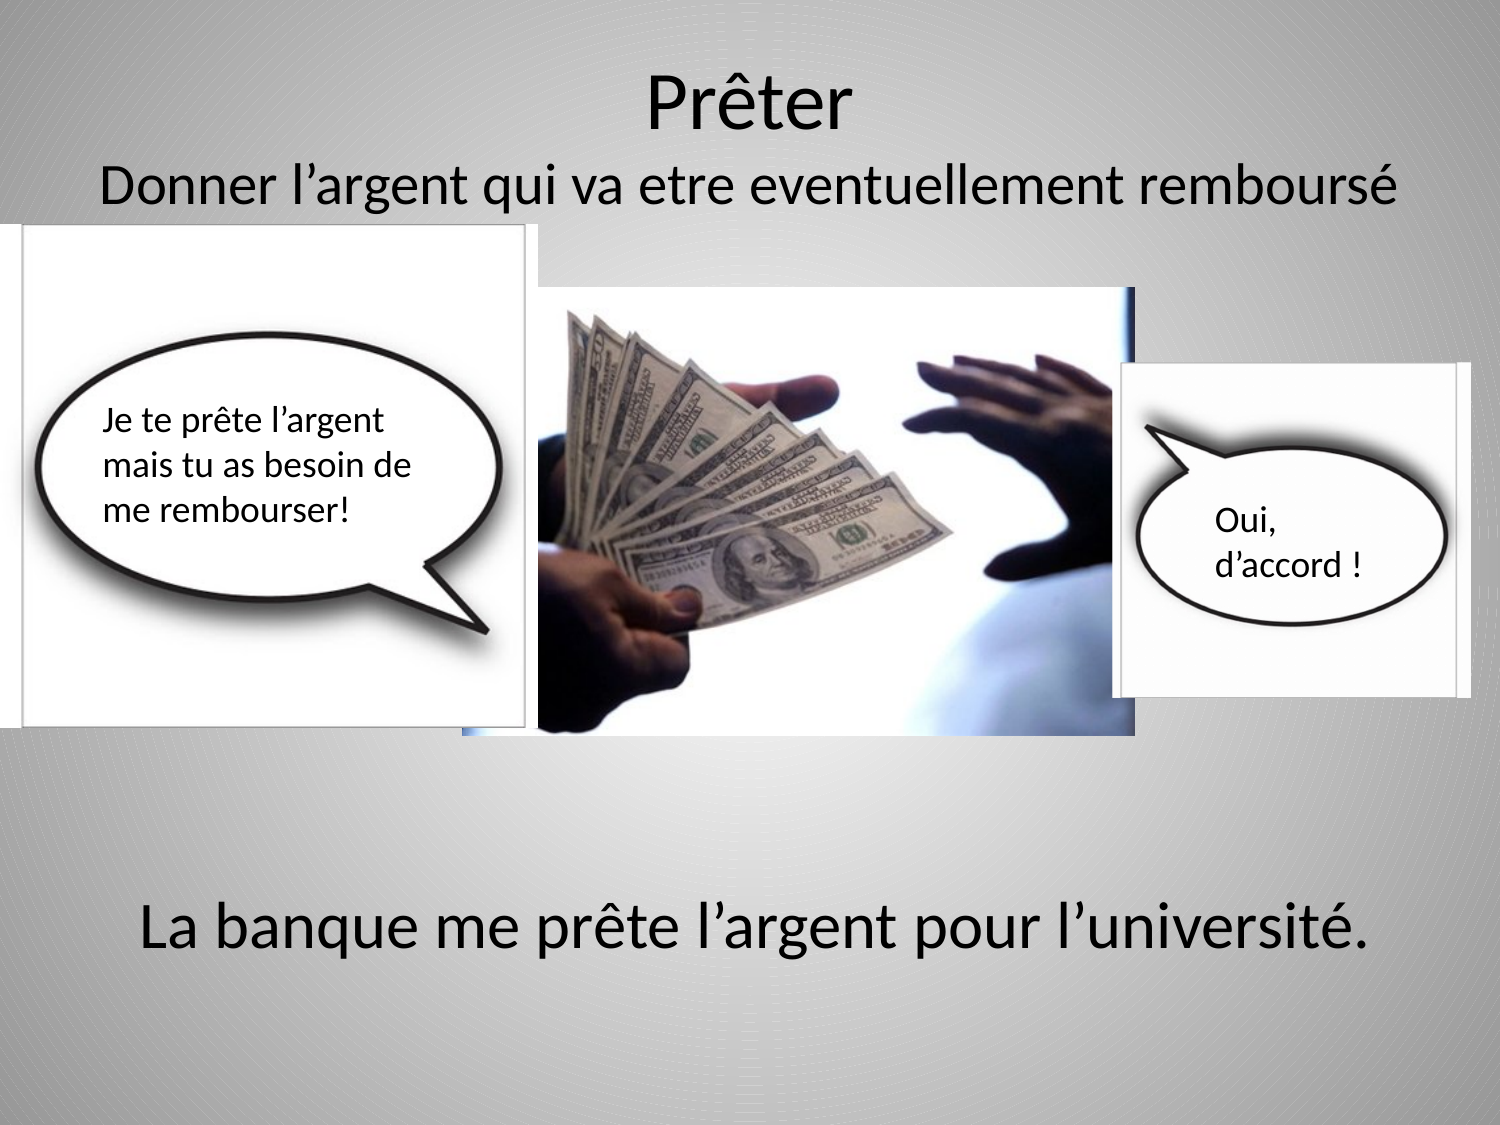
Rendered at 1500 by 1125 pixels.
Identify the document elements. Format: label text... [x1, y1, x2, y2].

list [534, 287, 1135, 736]
title Prêter Donner l’argent qui va etre eventuellement remboursé [75, 37, 1425, 225]
picture [0, 224, 538, 728]
picture [1112, 362, 1471, 698]
text_box La banque me prête l’argent pour l’université. [87, 874, 1438, 970]
